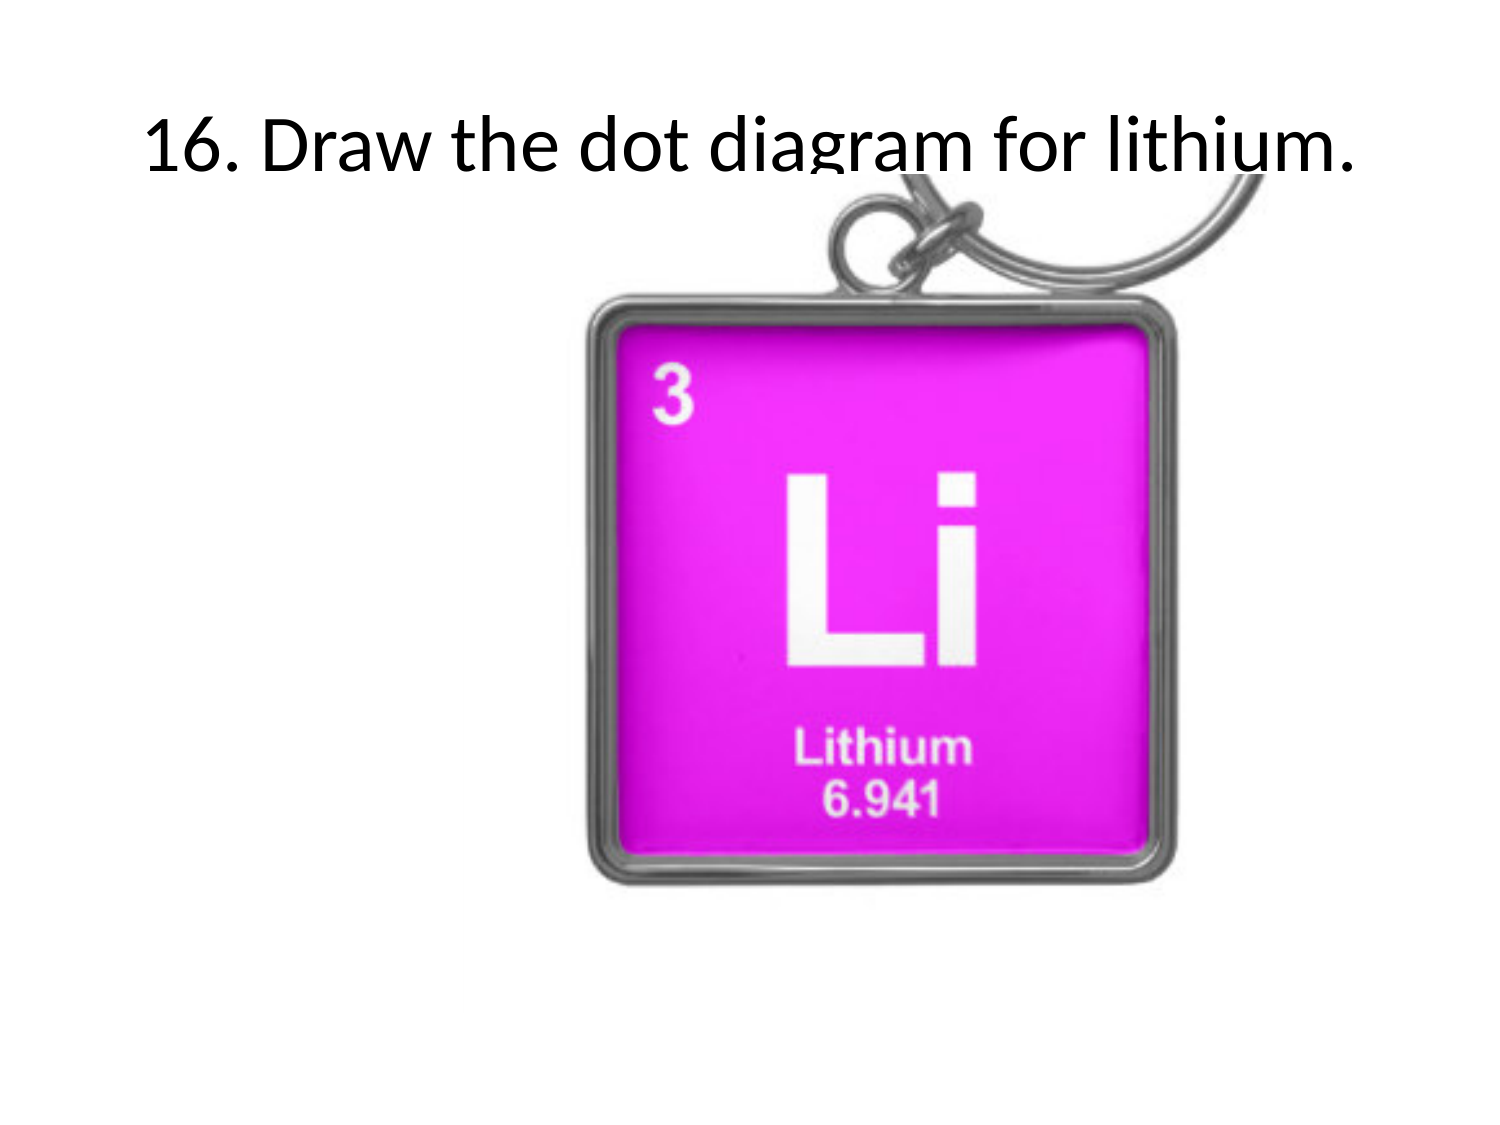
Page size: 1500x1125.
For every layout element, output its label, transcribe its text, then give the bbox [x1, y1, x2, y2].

picture [462, 174, 1301, 1013]
title 16. Draw the dot diagram for lithium. [75, 45, 1425, 233]
